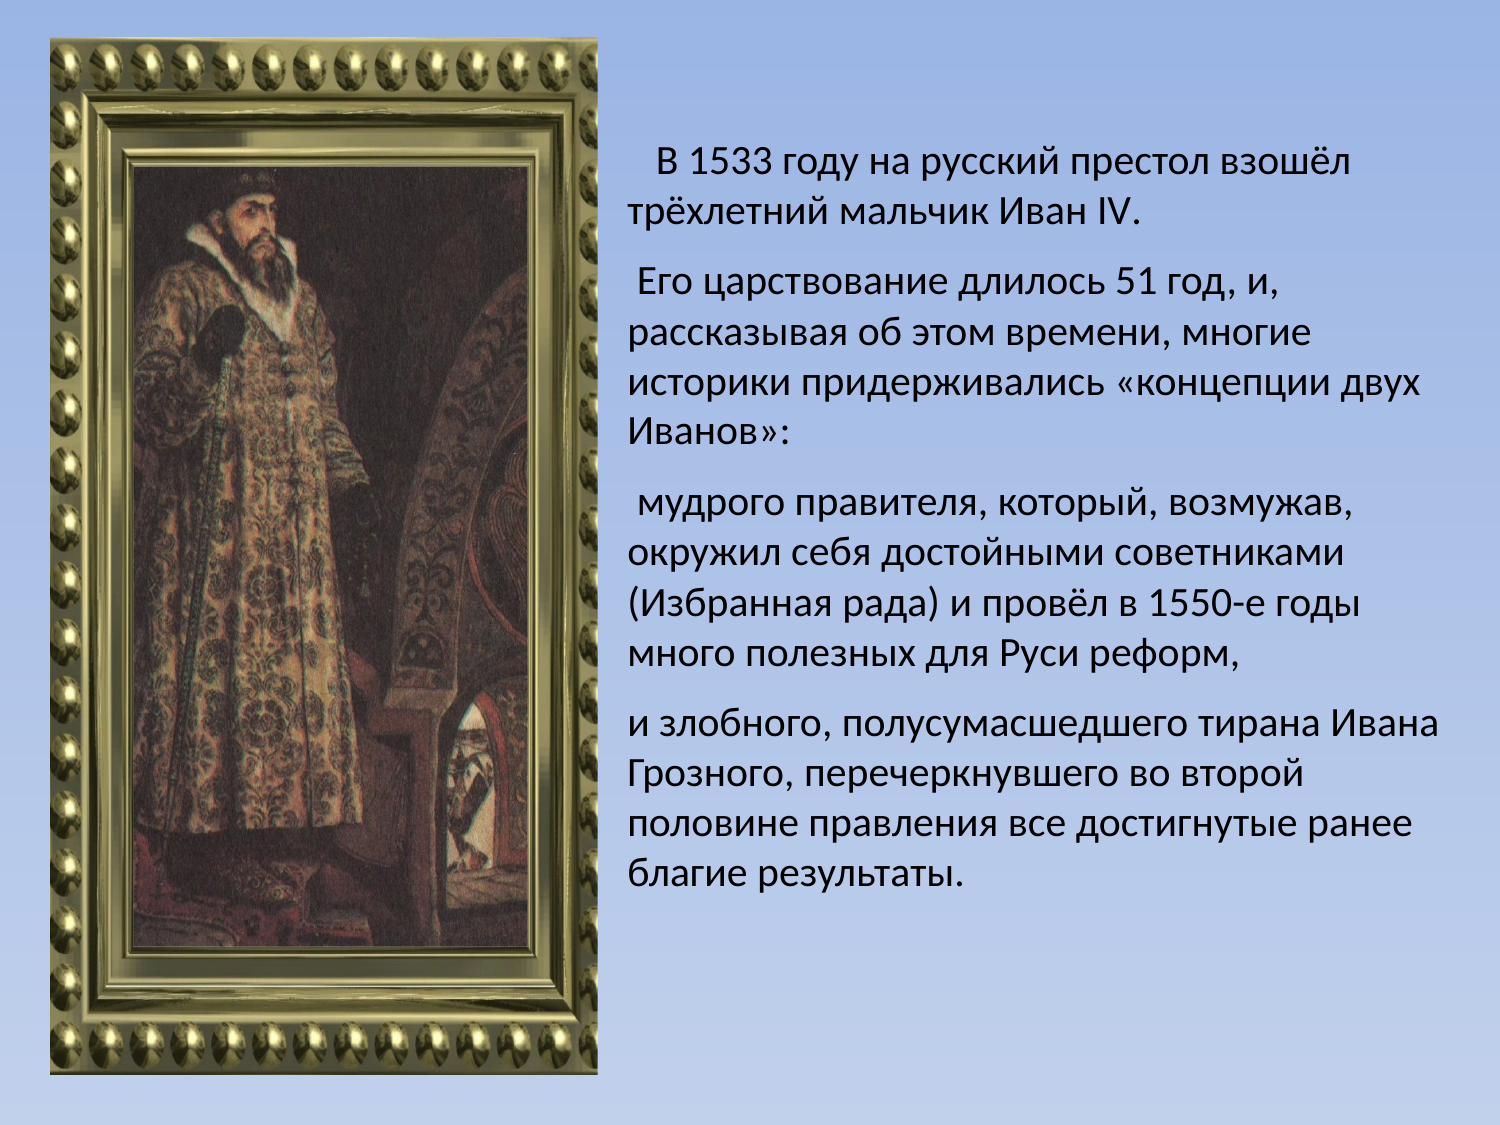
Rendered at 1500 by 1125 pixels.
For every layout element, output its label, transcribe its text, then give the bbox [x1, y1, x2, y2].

picture [49, 37, 598, 1076]
text_box В 1533 году на русский престол взошёл трёхлетний мальчик Иван IV. Его царствование длилось 51 год, и, рассказывая об этом времени, многие историки придерживались «концепции двух Иванов»: мудрого правителя, который, возмужав, окружил себя достойными советниками (Избранная рада) и провёл в 1550-е годы много полезных для Руси реформ, и злобного, полусумасшедшего тирана Ивана Грозного, перечеркнувшего во второй половине правления все достигнутые ранее благие результаты. [612, 125, 1475, 903]
